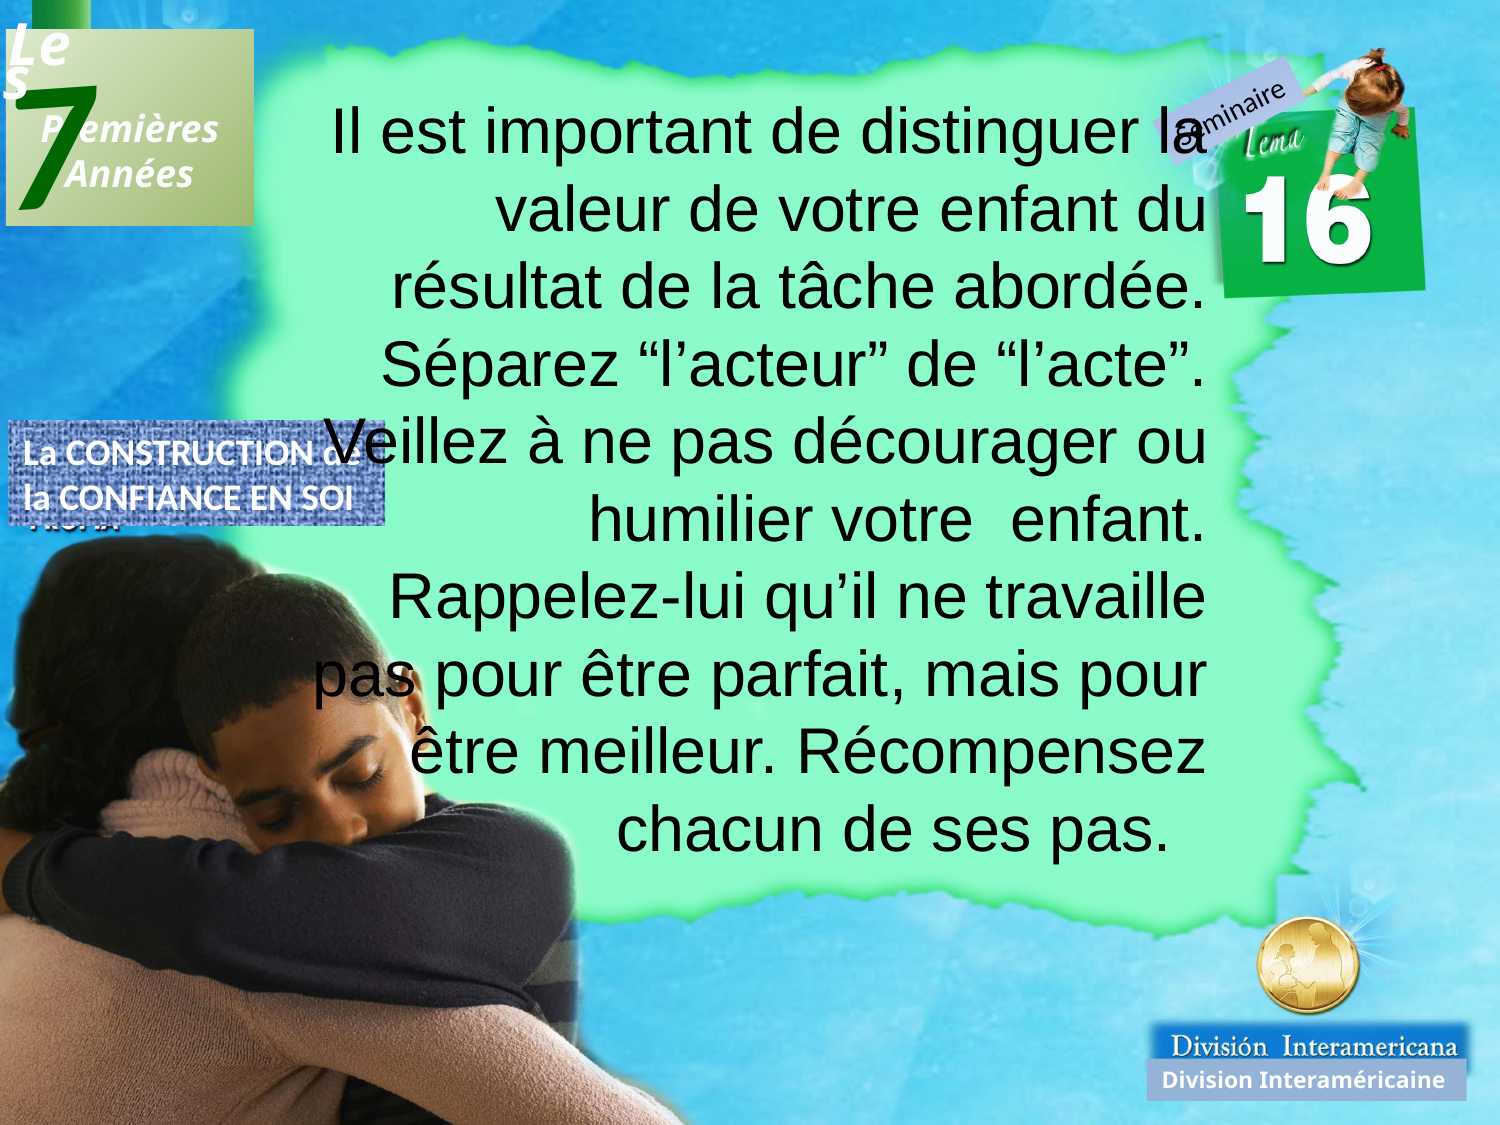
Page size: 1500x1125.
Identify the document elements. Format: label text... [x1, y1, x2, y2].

text_box Il est important de distinguer la valeur de votre enfant du résultat de la tâche abordée. Séparez “l’acteur” de “l’acte”. Veillez à ne pas décourager ou humilier votre enfant. Rappelez-lui qu’il ne travaille pas pour être parfait, mais pour être meilleur. Récompensez chacun de ses pas. [289, 82, 1223, 872]
text_box Division Interaméricaine [1146, 1058, 1467, 1101]
text_box La CONSTRUCTION de la CONFIANCE EN SOI [8, 420, 289, 526]
text_box Séminaire [1223, 54, 1307, 142]
picture [0, 0, 1500, 1125]
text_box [0, 17, 255, 256]
